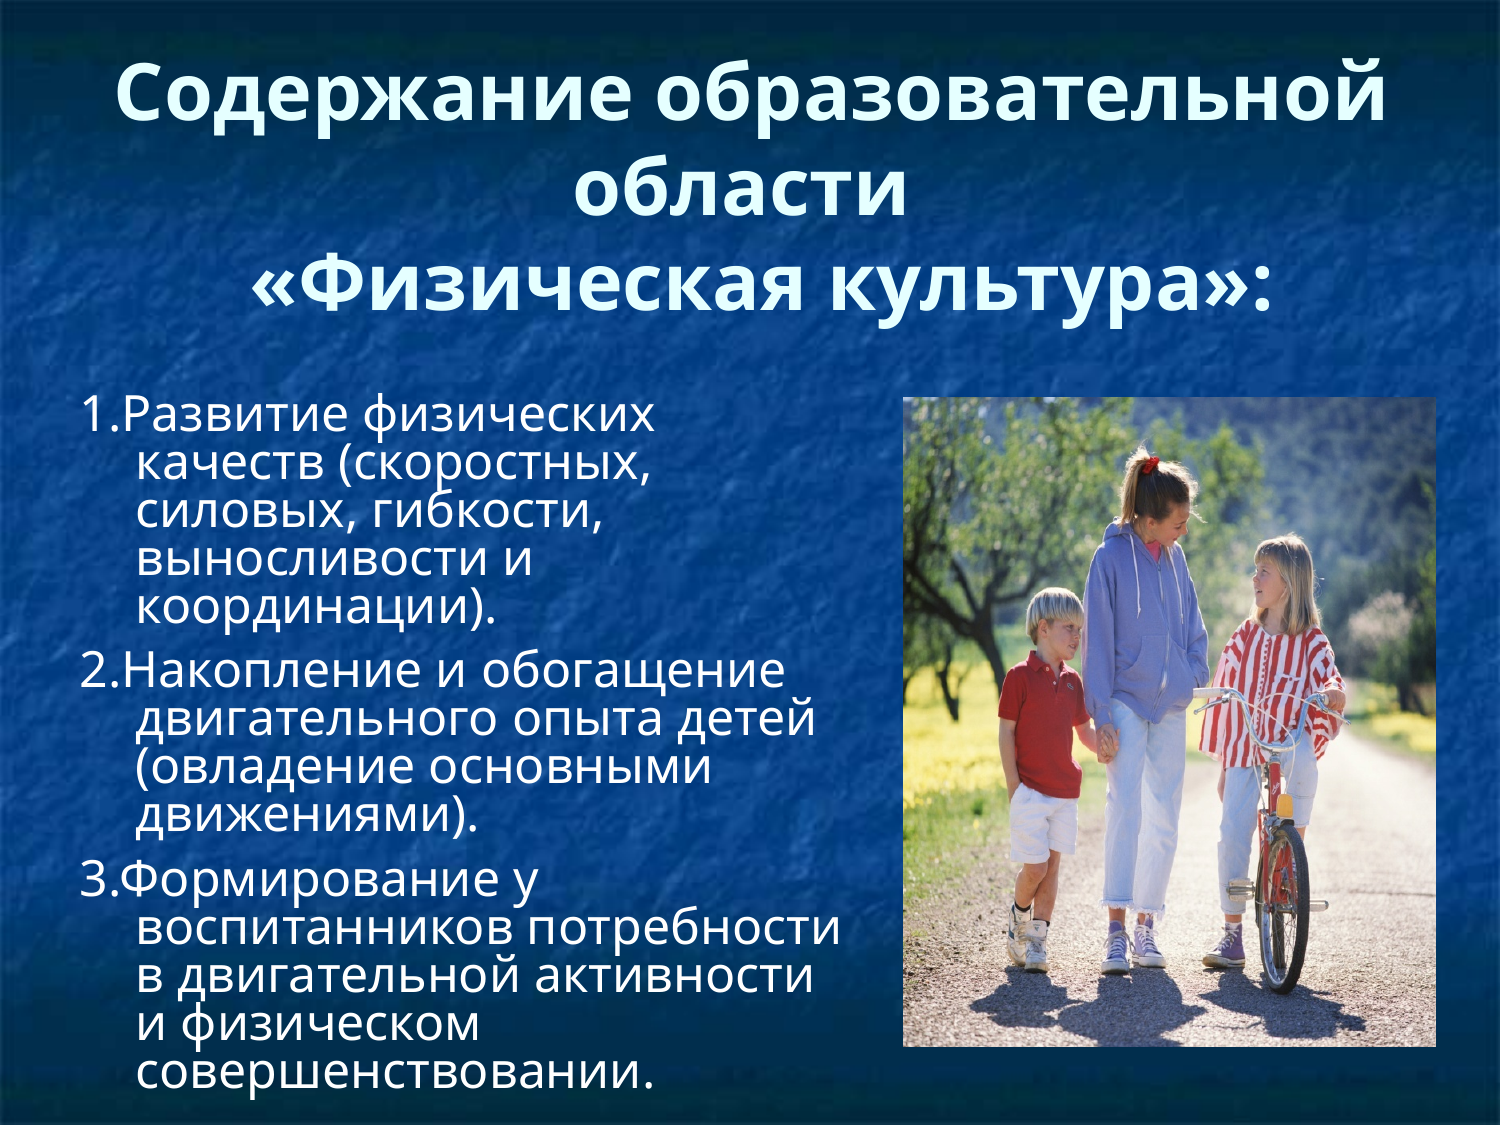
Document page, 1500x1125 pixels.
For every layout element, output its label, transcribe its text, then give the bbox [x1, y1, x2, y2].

title Содержание образовательной области «Физическая культура»: [76, 66, 1427, 302]
list 1.Развитие физических качеств (скоростных, силовых, гибкости, выносливости и координации). 2.Накопление и обогащение двигательного опыта детей (овладение основными движениями). 3.Формирование у воспитанников потребности в двигательной активности и физическом совершенствовании. [64, 385, 869, 1061]
picture [0, 0, 1500, 1125]
